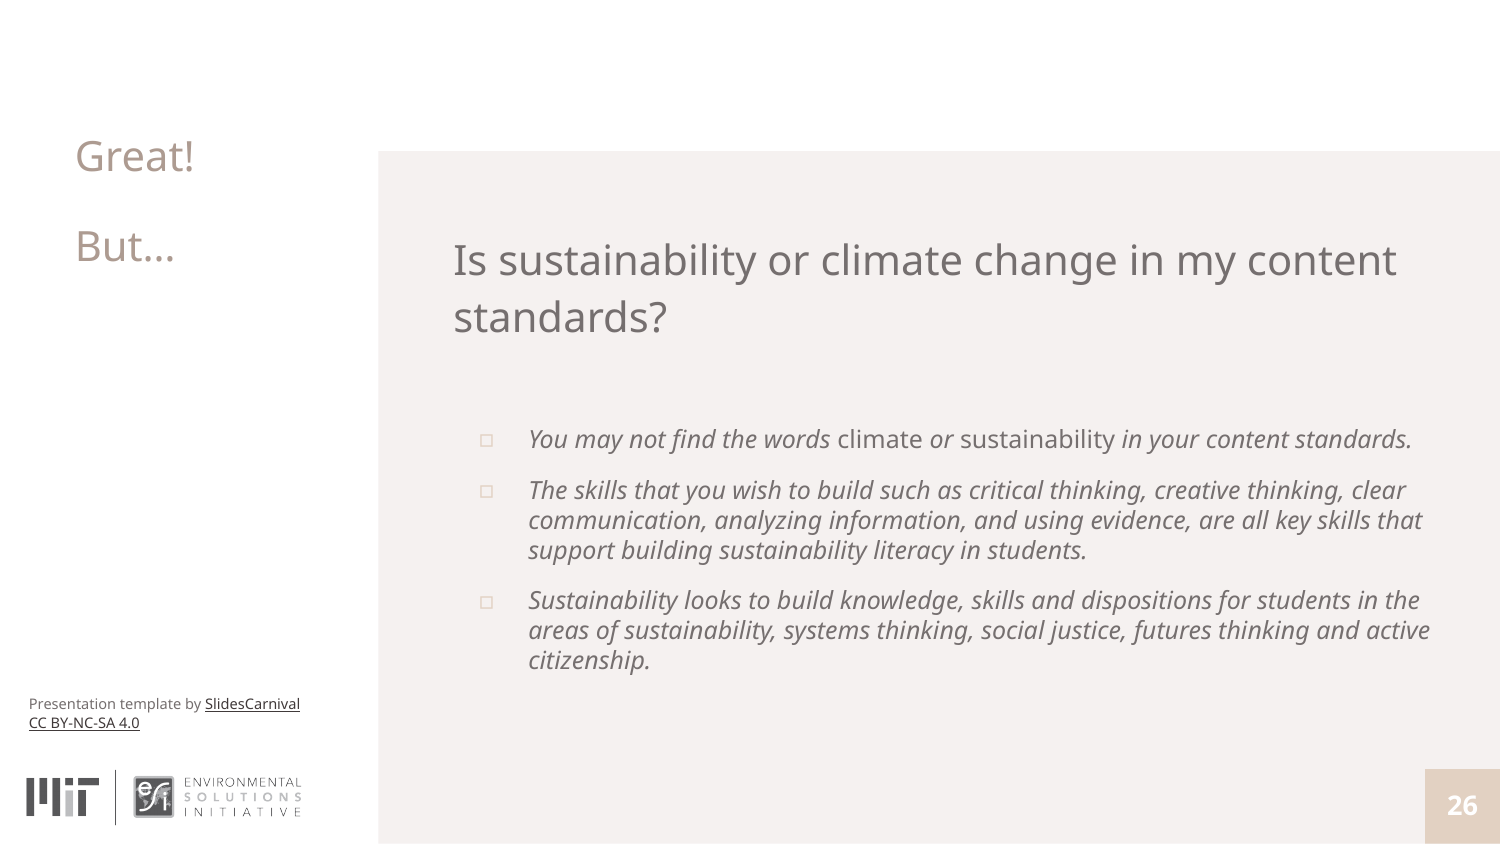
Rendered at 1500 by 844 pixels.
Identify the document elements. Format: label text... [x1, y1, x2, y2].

picture [13, 757, 314, 835]
list Is sustainability or climate change in my content standards? You may not find the words climate or sustainability in your content standards. The skills that you wish to build such as critical thinking, creative thinking, clear communication, analyzing information, and using evidence, are all key skills that support building sustainability literacy in students. Sustainability looks to build knowledge, skills and dispositions for students in the areas of sustainability, systems thinking, social justice, futures thinking and active citizenship. [453, 225, 1465, 769]
title Great! But… [74, 135, 342, 769]
slide_number 26 [1425, 769, 1500, 844]
